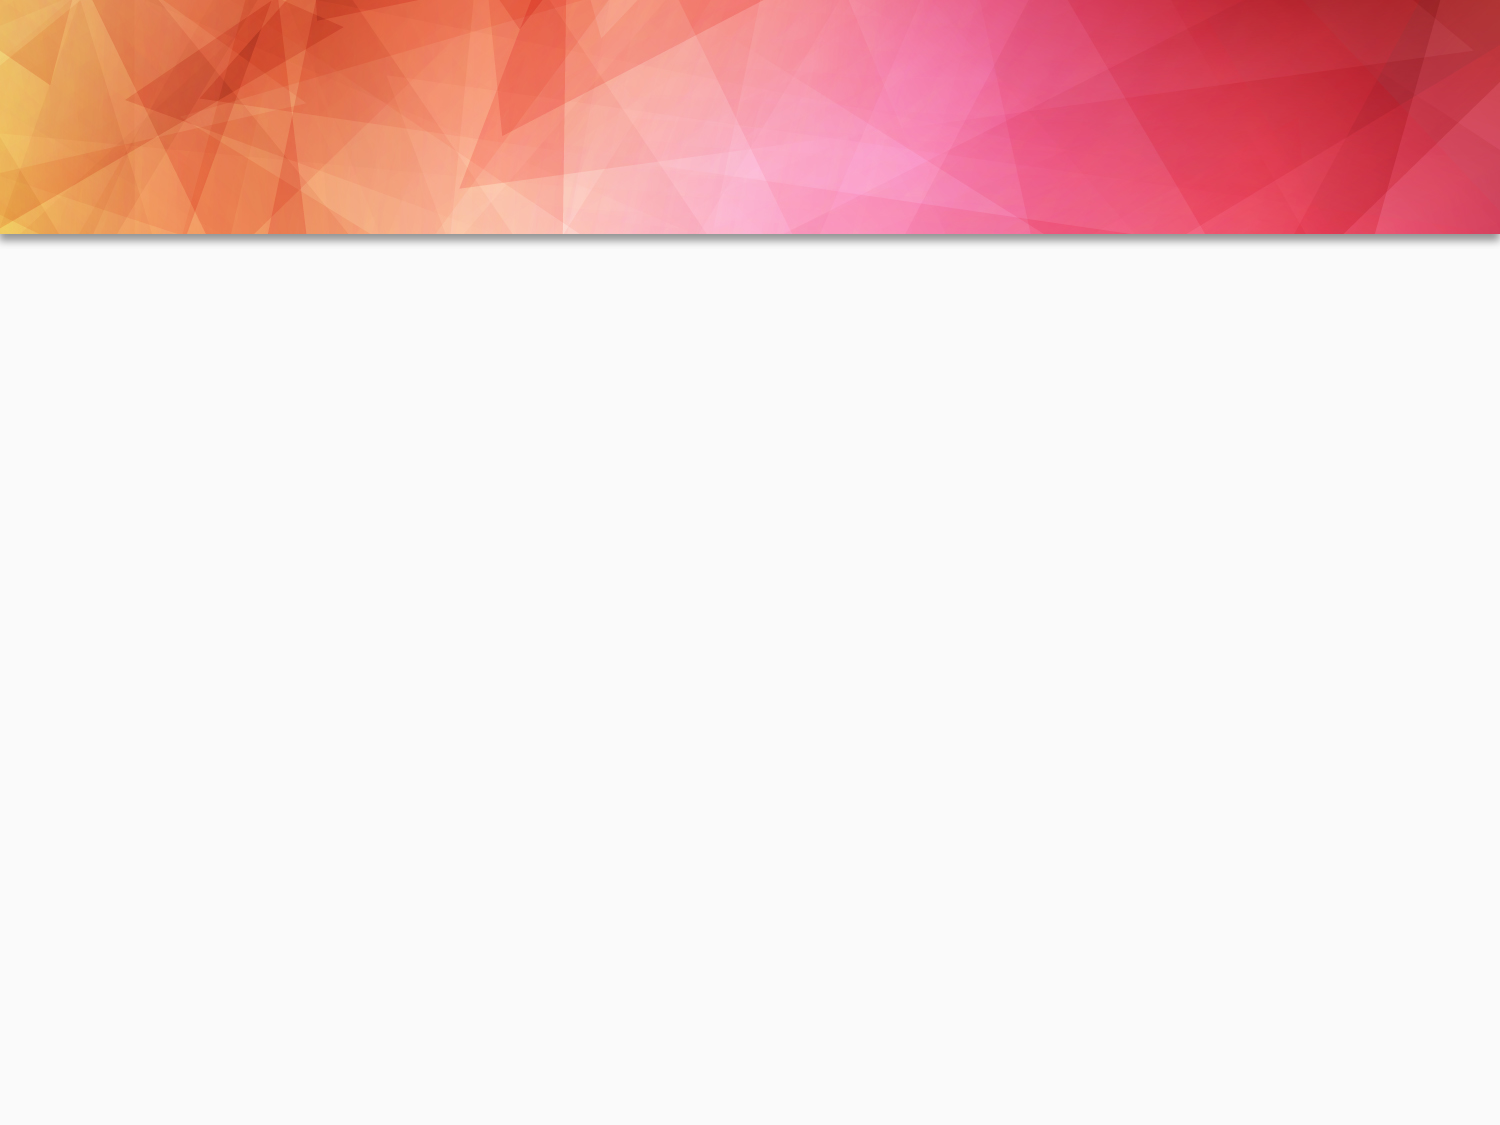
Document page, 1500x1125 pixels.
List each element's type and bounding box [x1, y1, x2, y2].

picture [0, 0, 1500, 234]
